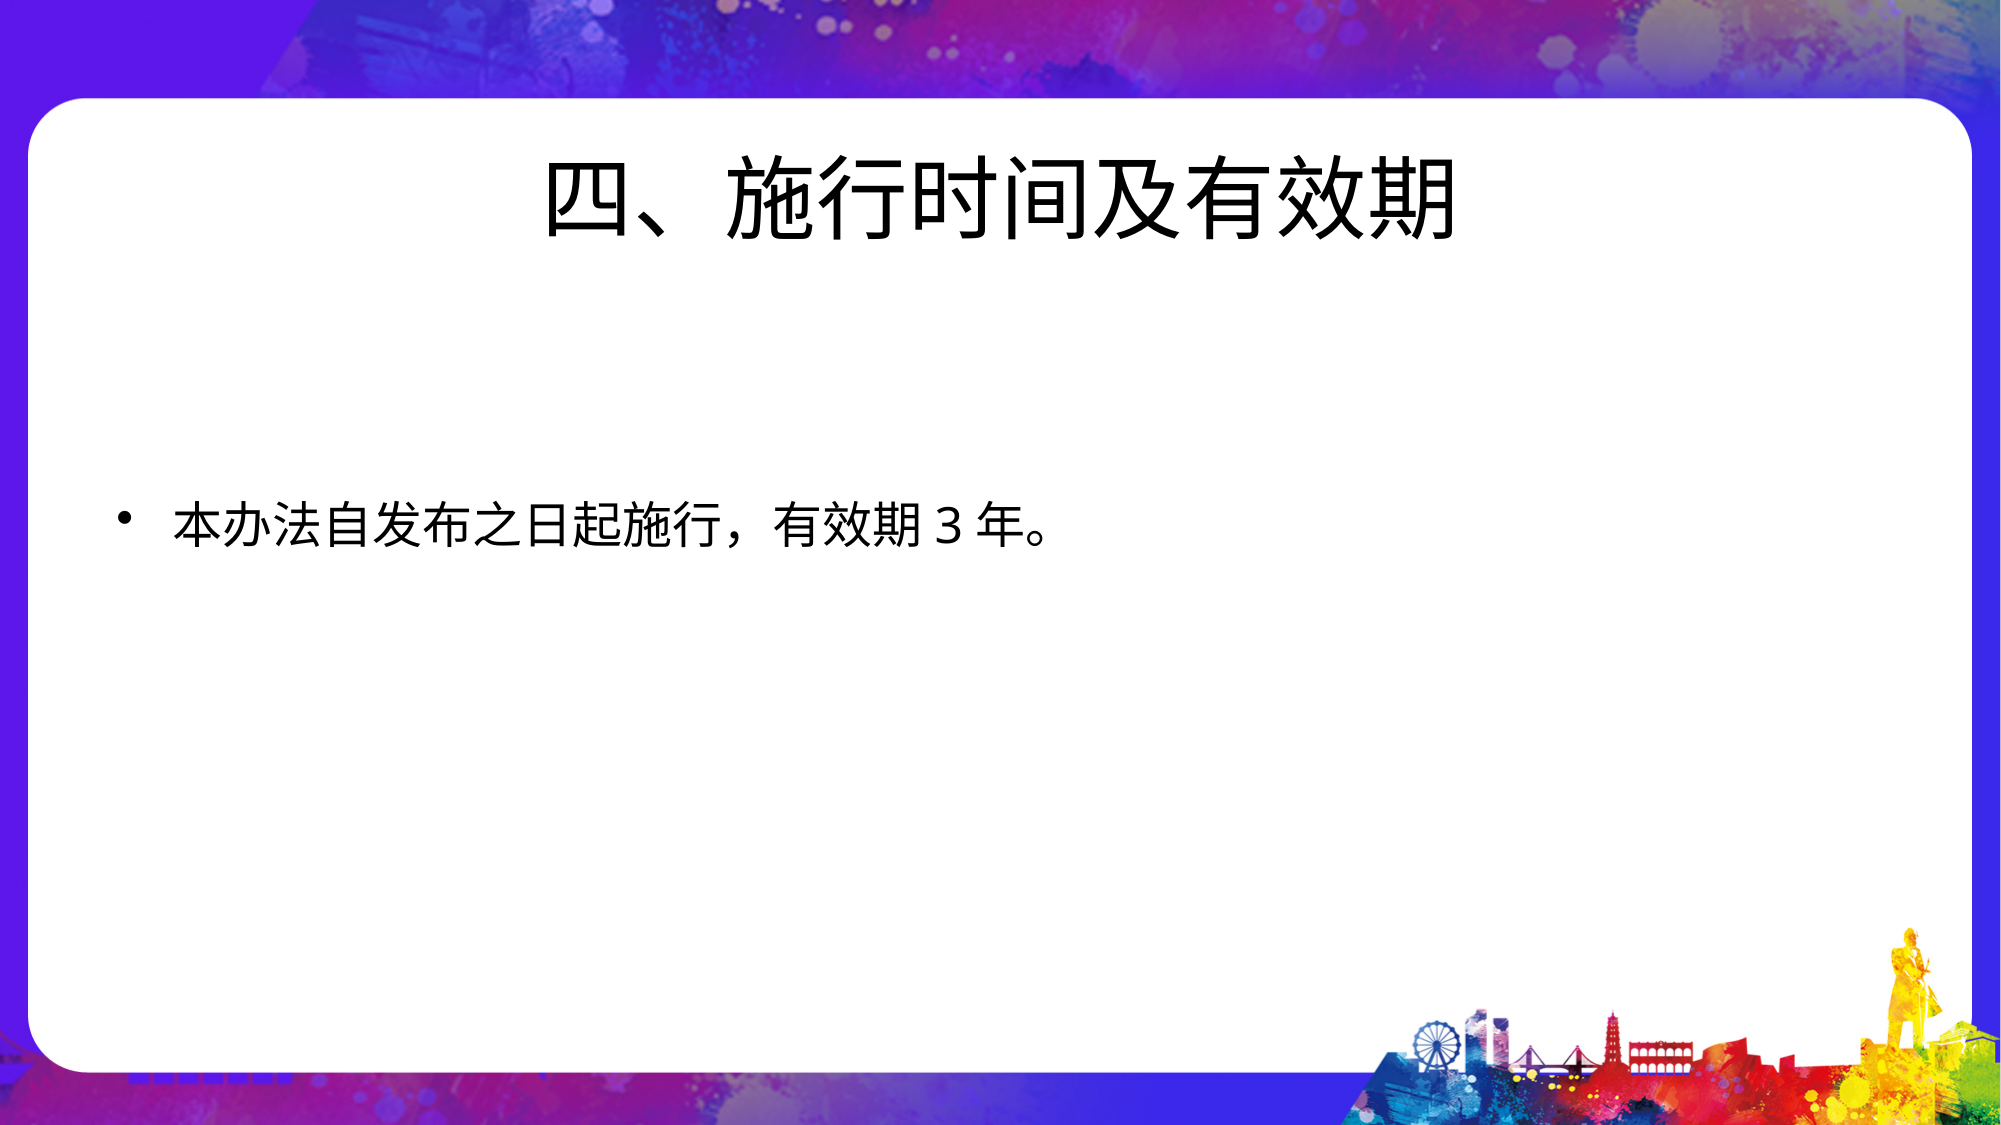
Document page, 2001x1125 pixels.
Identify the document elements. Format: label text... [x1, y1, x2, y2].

title 四、施行时间及有效期 [99, 101, 1901, 290]
list 本办法自发布之日起施行，有效期3年。 [101, 455, 1903, 953]
picture [0, 0, 2001, 1125]
